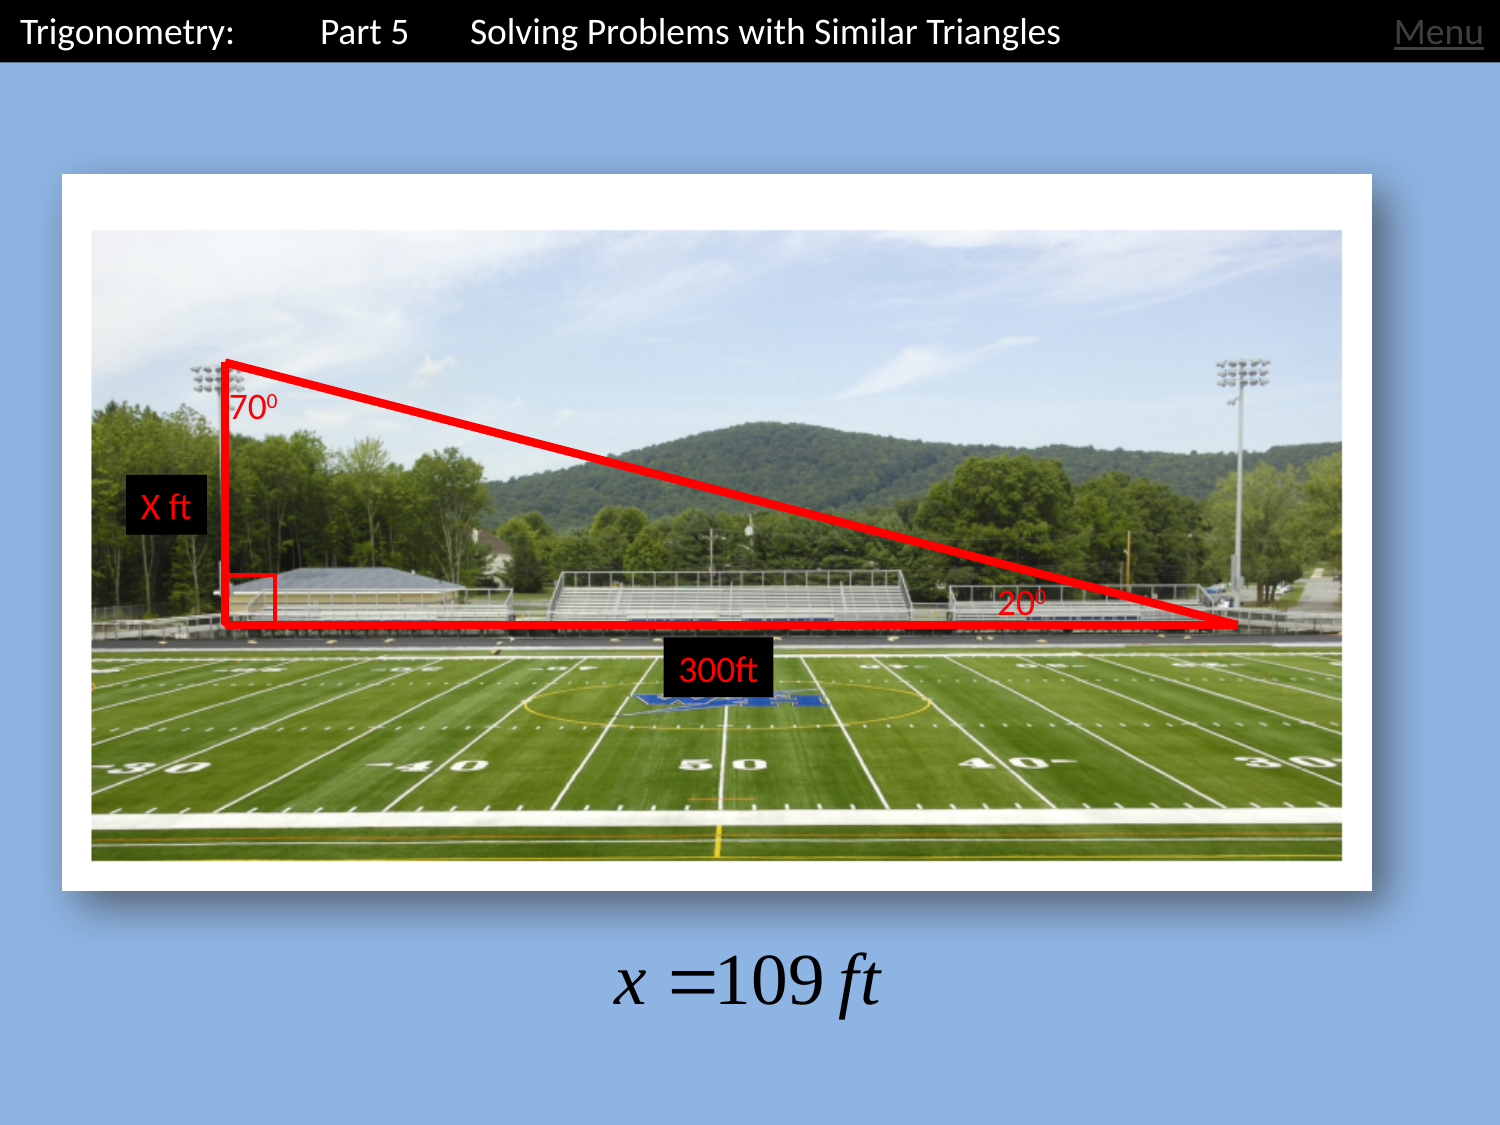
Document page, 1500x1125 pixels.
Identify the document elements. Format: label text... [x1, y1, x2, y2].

picture [62, 174, 1372, 891]
text_box Trigonometry: Part 5 Solving Problems with Similar Triangles [5, 0, 1086, 105]
text_box Menu [1379, 0, 1500, 60]
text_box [599, 937, 900, 1036]
text_box [1086, 0, 1500, 64]
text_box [224, 362, 1238, 626]
text_box [0, 0, 5, 64]
